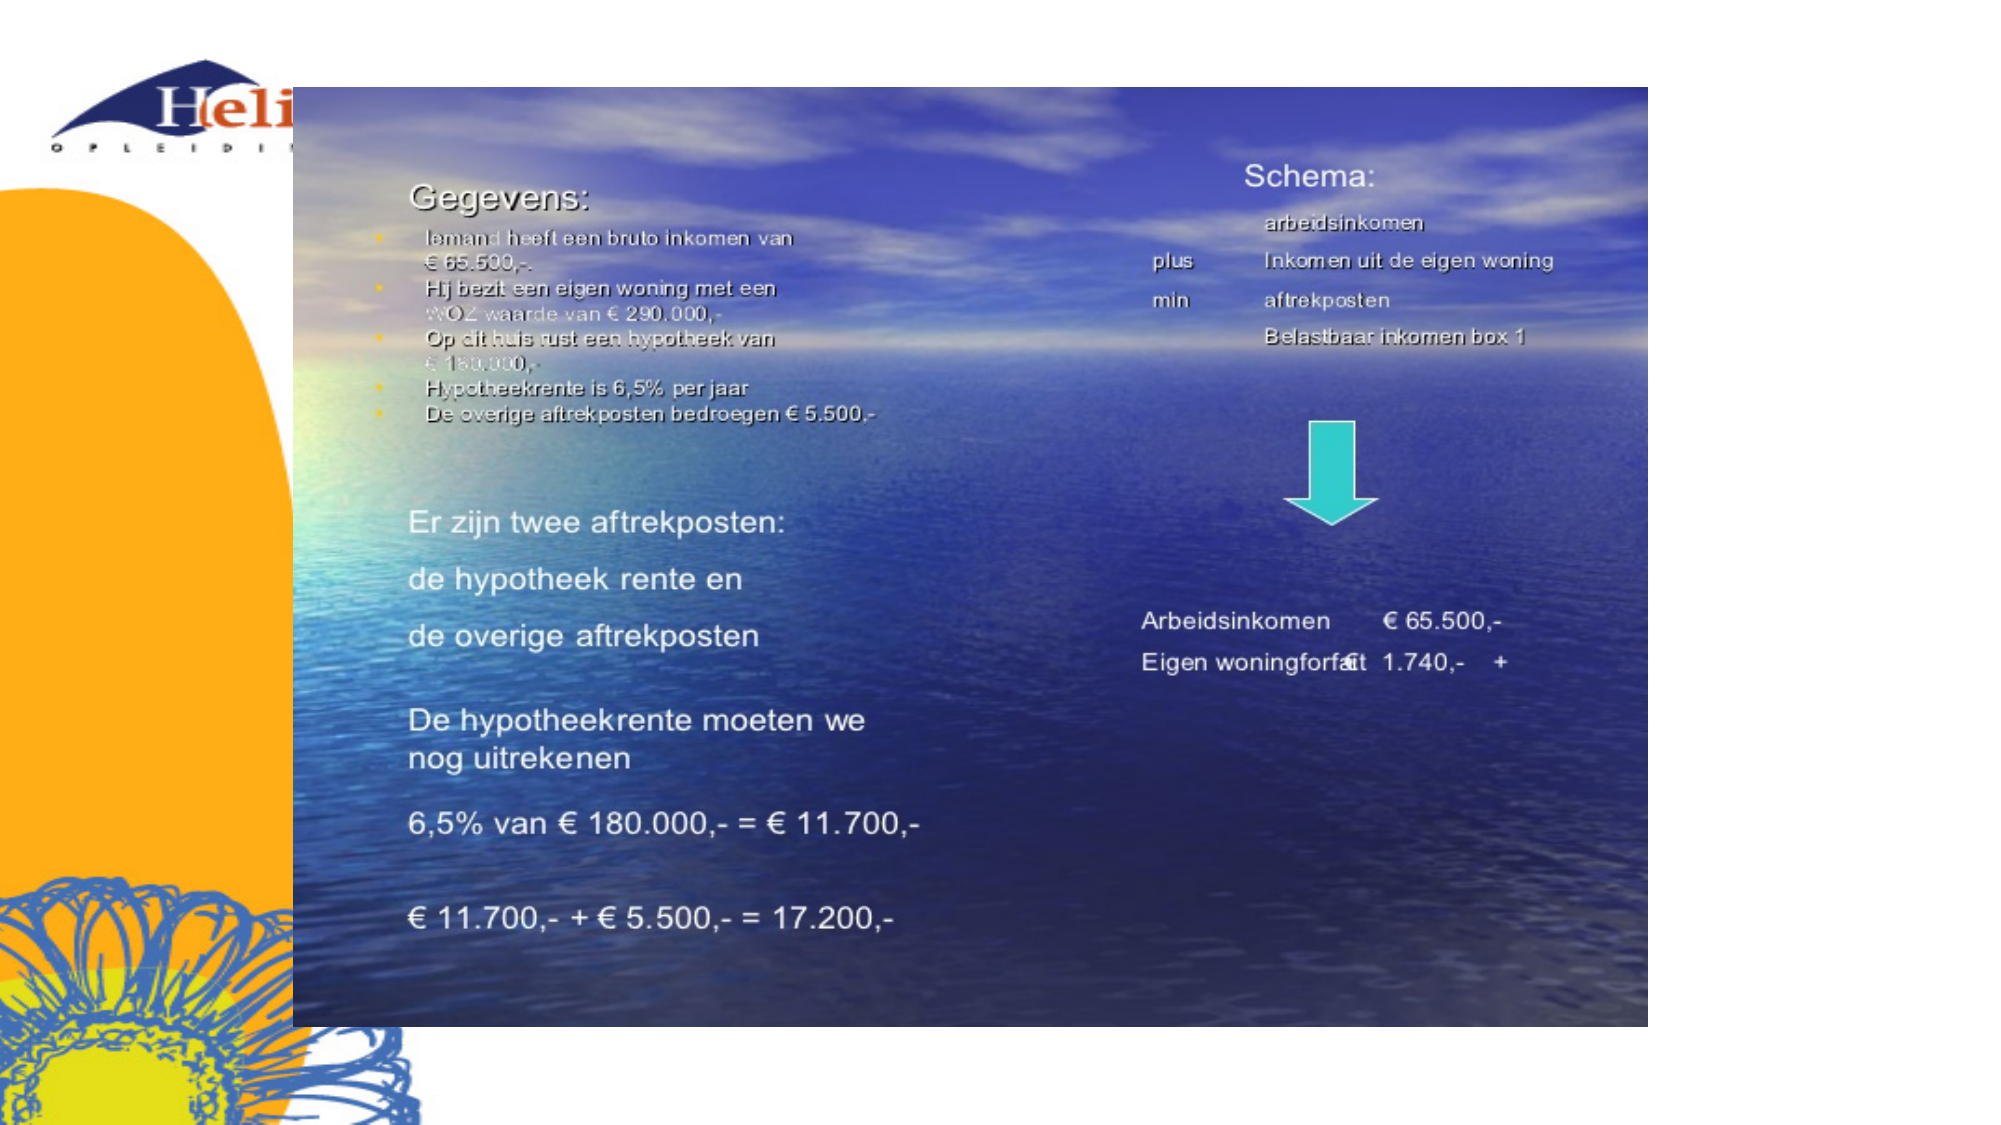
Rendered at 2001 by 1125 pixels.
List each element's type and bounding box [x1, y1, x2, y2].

list [293, 87, 1648, 1027]
picture [0, 0, 2001, 1125]
